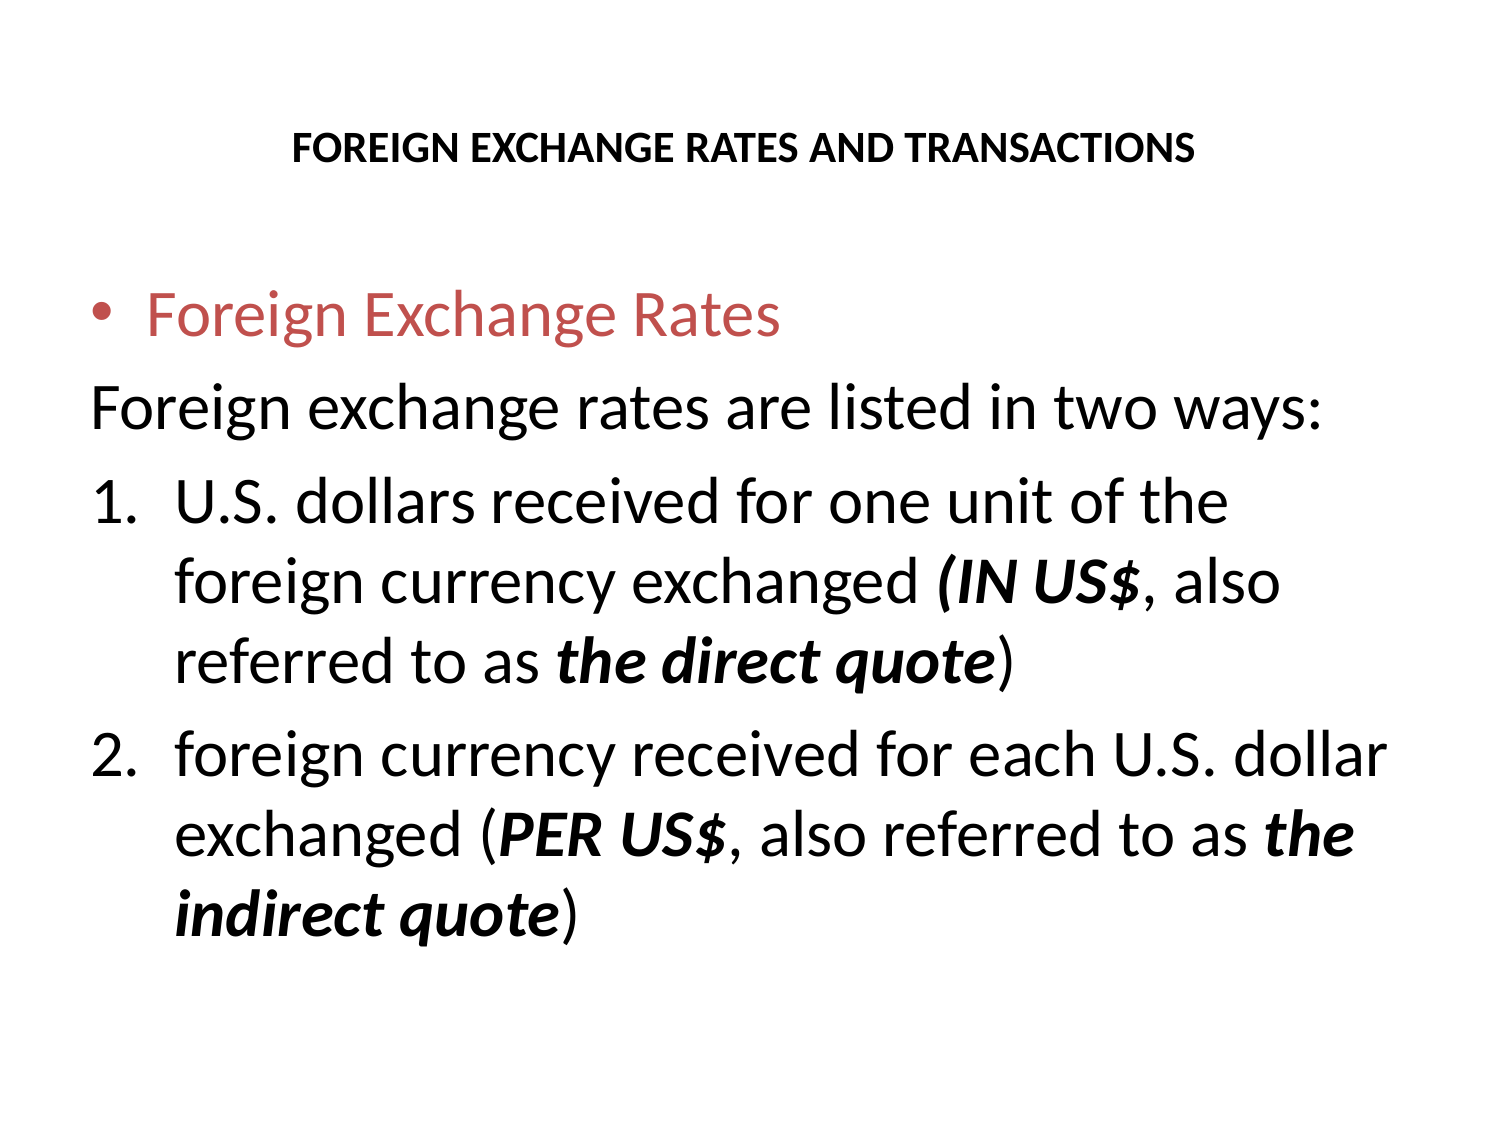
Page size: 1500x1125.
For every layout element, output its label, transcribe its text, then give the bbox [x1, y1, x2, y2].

list Foreign Exchange Rates Foreign exchange rates are listed in two ways: U.S. dollars received for one unit of the foreign currency exchanged (IN US$, also referred to as the direct quote) foreign currency received for each U.S. dollar exchanged (PER US$, also referred to as the indirect quote) [75, 262, 1425, 1005]
title FOREIGN EXCHANGE RATES AND TRANSACTIONS [75, 109, 1425, 233]
